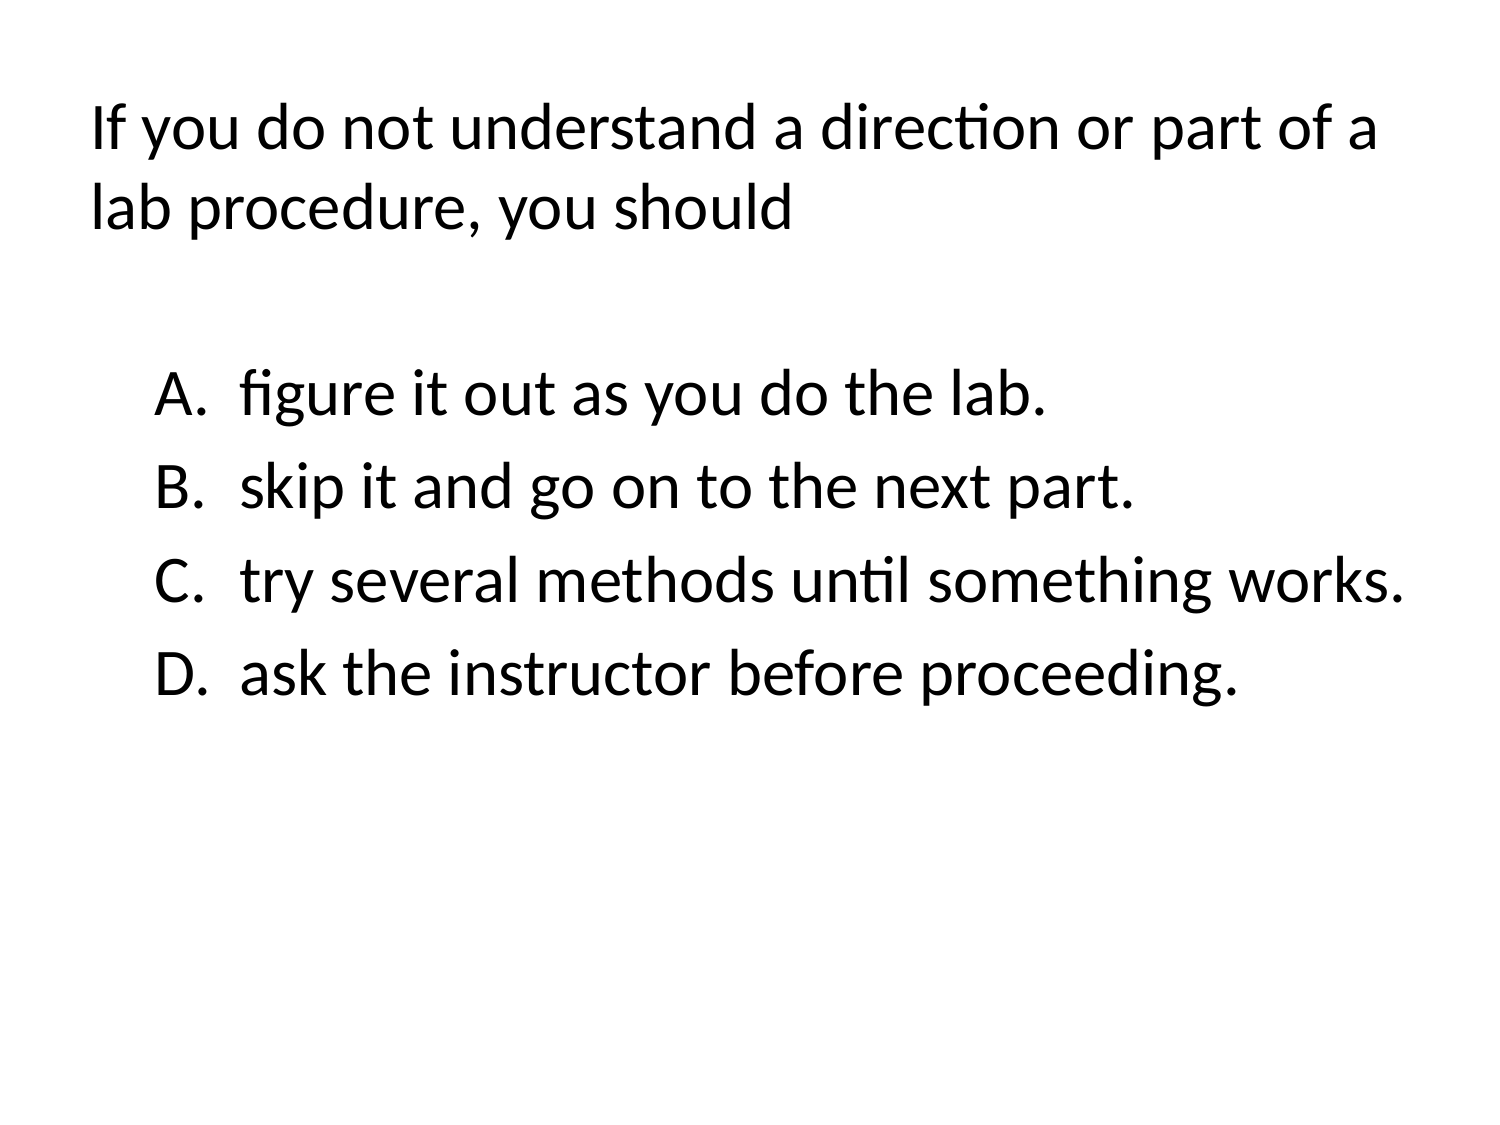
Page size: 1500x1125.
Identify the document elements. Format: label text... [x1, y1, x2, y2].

list If you do not understand a direction or part of a lab procedure, you should figure it out as you do the lab. skip it and go on to the next part. try several methods until something works. ask the instructor before proceeding. [75, 75, 1425, 1005]
